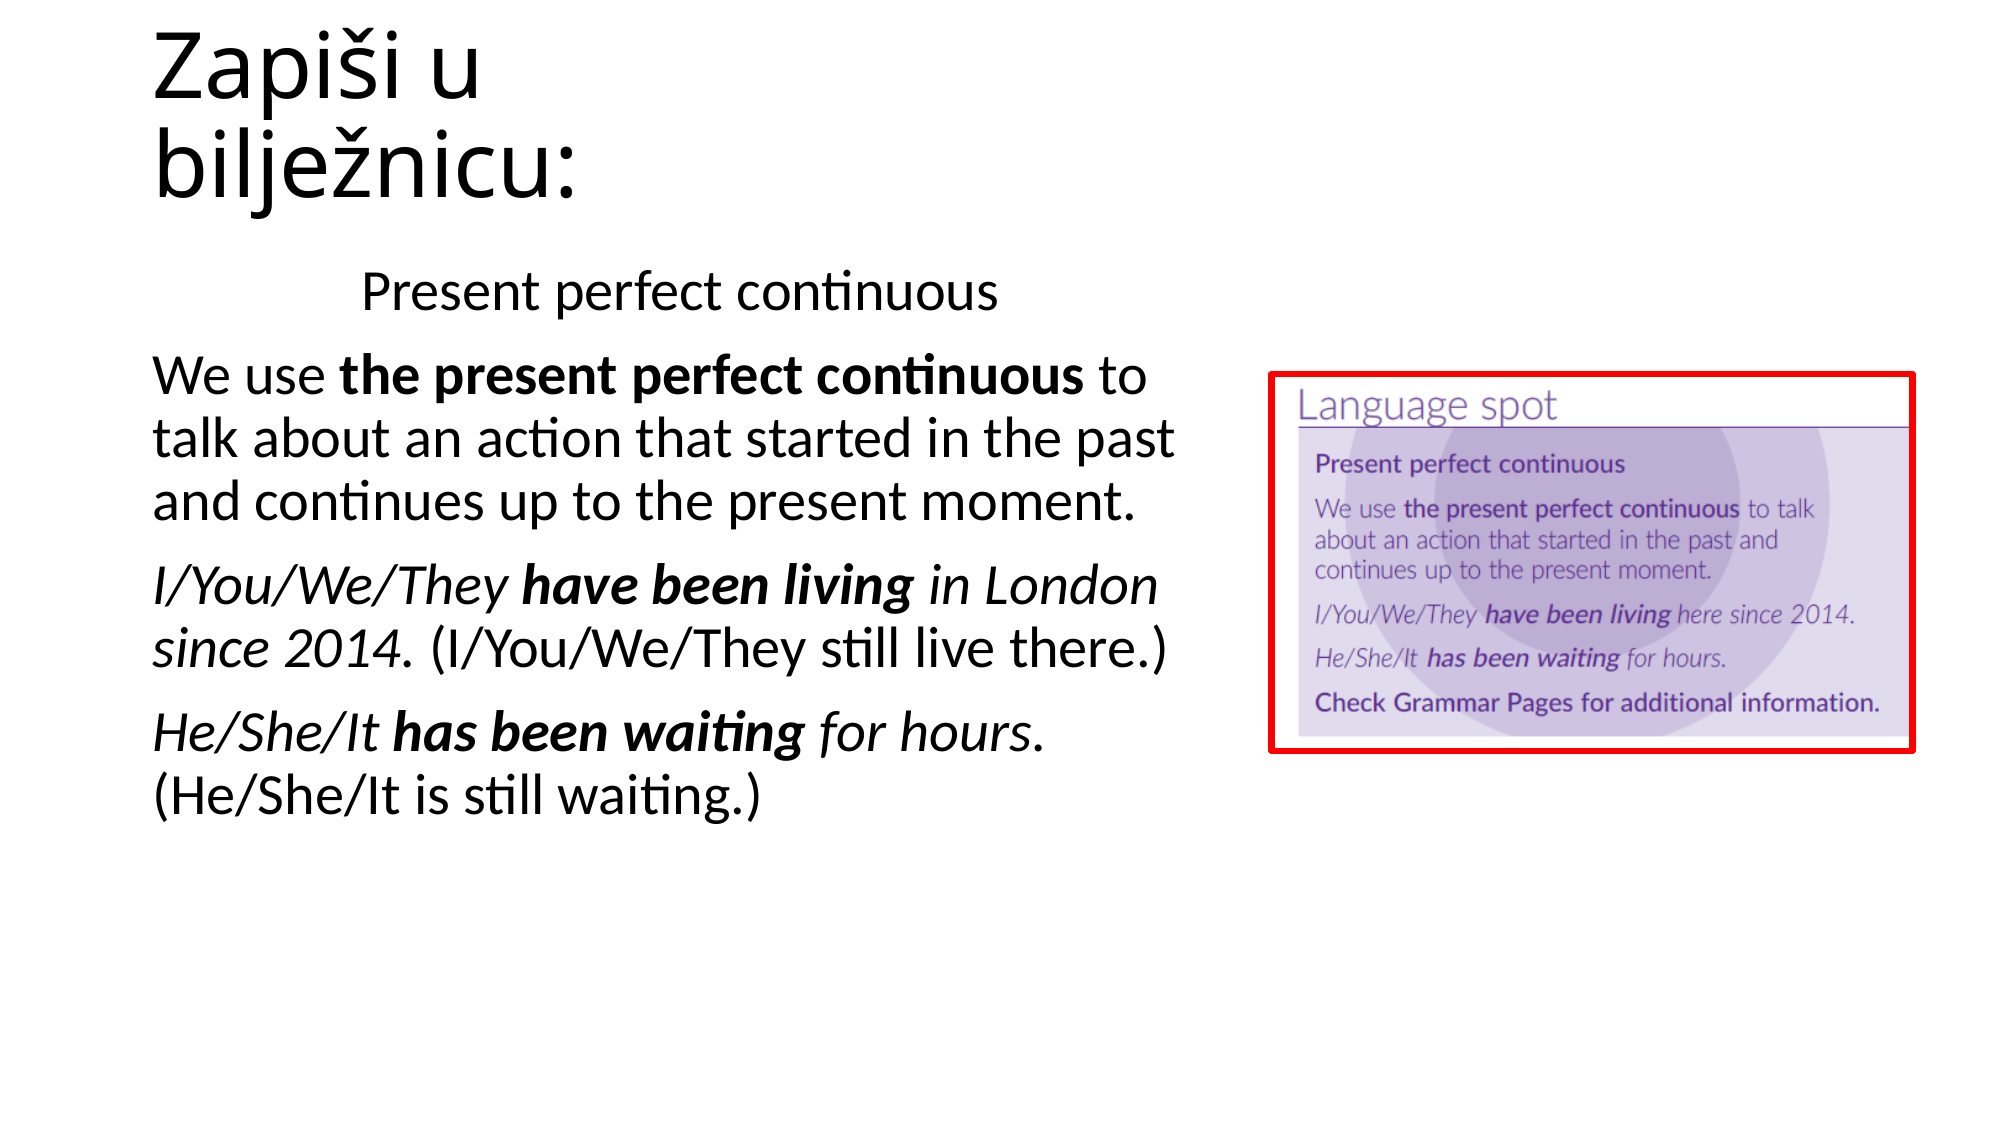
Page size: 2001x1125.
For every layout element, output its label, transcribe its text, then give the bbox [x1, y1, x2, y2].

picture [1274, 377, 1910, 748]
list Present perfect continuous We use the present perfect continuous to talk about an action that started in the past and continues up to the present moment. I/You/We/They have been living in London since 2014. (I/You/We/They still live there.) He/She/It has been waiting for hours. (He/She/It is still waiting.) [137, 253, 1224, 1014]
title Zapiši u bilježnicu: [137, 59, 941, 177]
